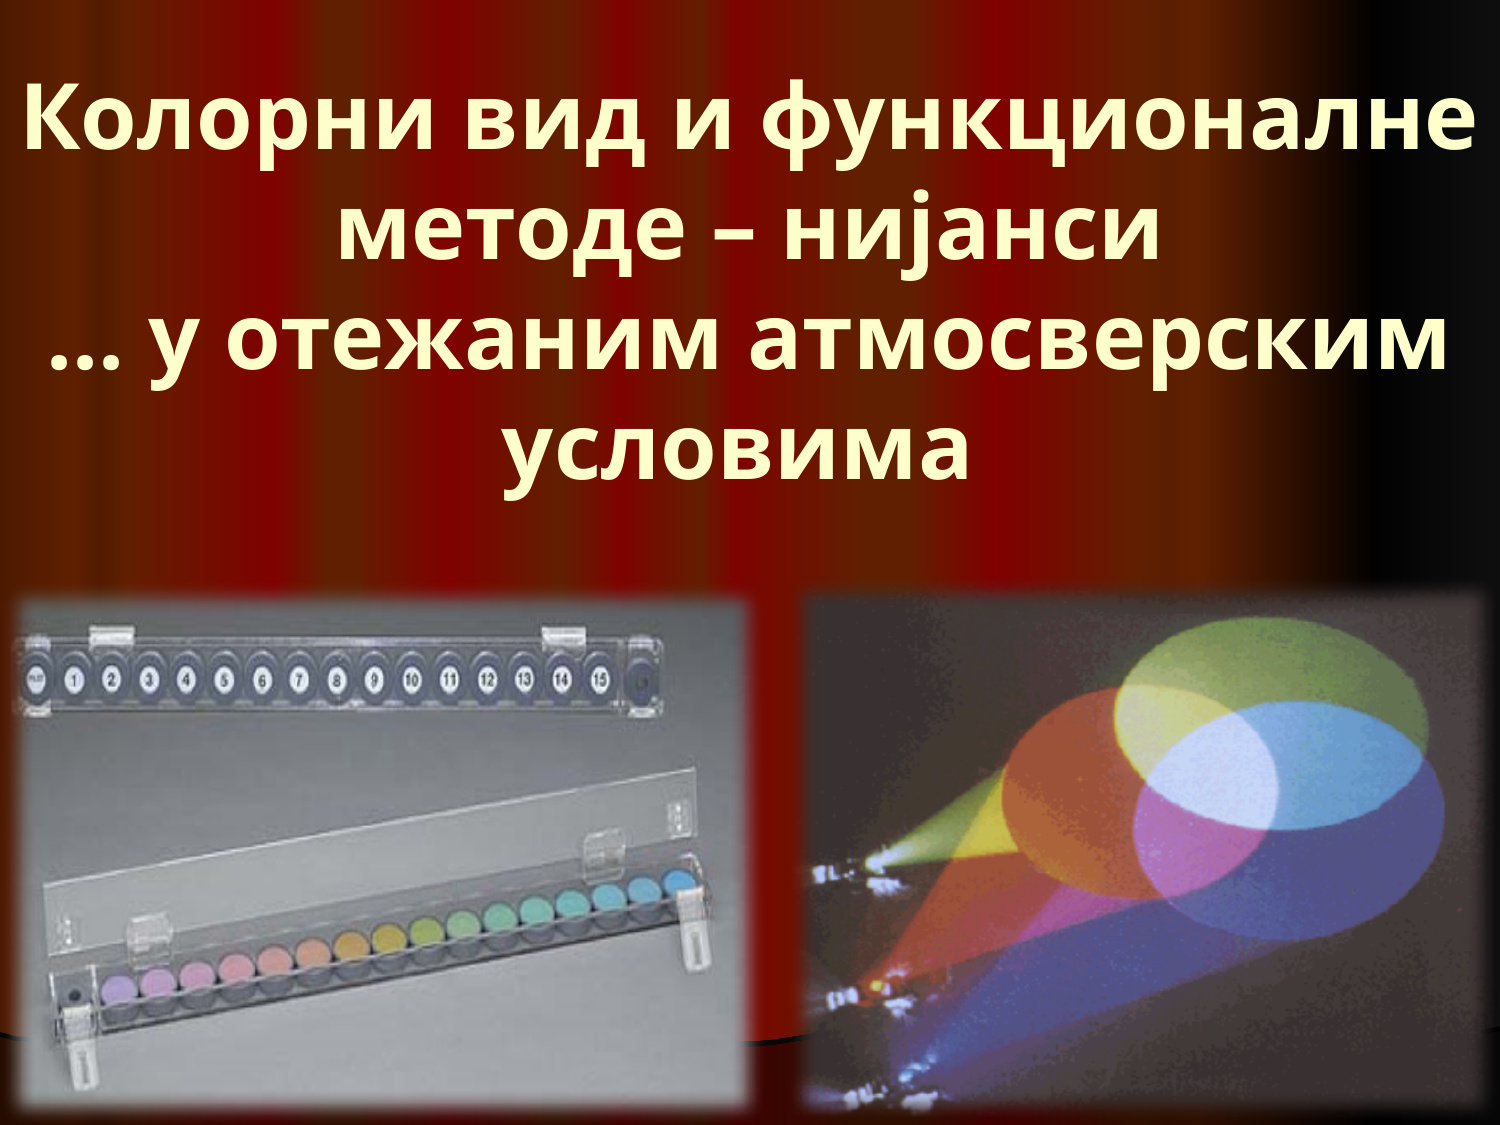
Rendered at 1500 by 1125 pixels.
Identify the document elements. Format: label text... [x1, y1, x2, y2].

picture [784, 573, 1500, 1125]
title Колорни вид и функционалне методе – нијанси ... у отежаним атмосверским условима [0, 184, 1500, 372]
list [0, 580, 767, 1125]
